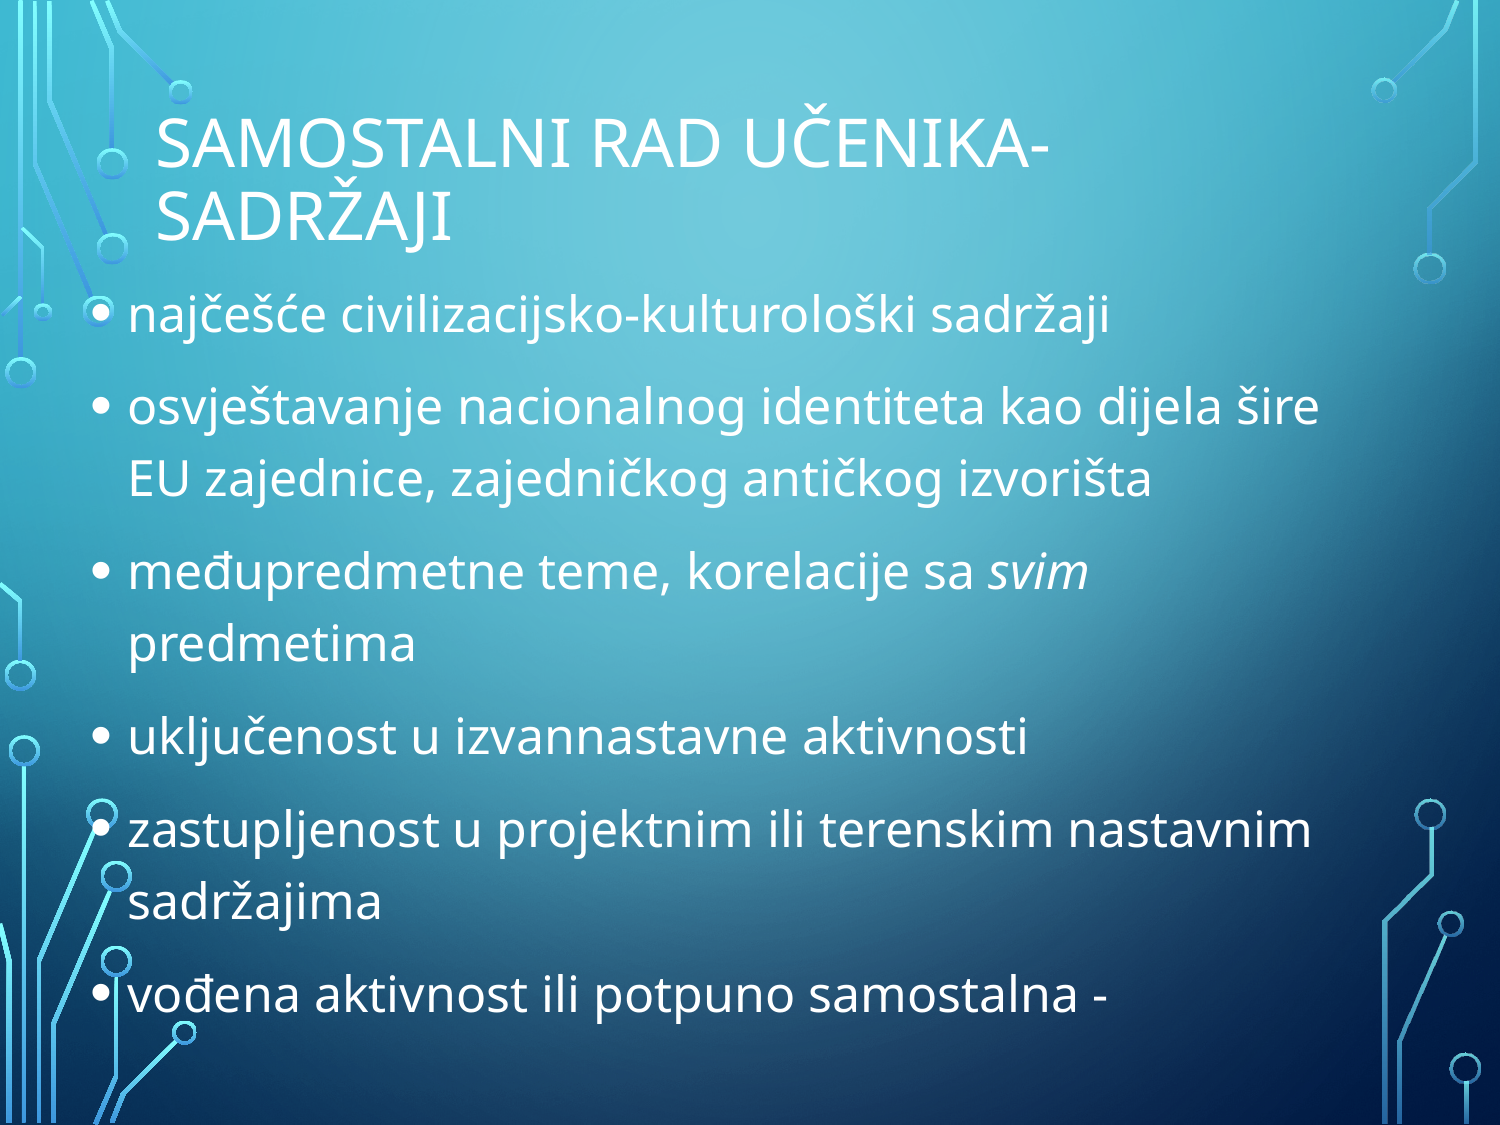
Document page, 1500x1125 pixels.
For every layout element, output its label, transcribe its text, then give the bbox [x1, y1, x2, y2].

list najčešće civilizacijsko-kulturološki sadržaji osvještavanje nacionalnog identiteta kao dijela šire EU zajednice, zajedničkog antičkog izvorišta međupredmetne teme, korelacije sa svim predmetima uključenost u izvannastavne aktivnosti zastupljenost u projektnim ili terenskim nastavnim sadržajima vođena aktivnost ili potpuno samostalna - [75, 262, 1400, 1083]
title Samostalni rad učenika-sadržaji [140, 101, 1360, 262]
